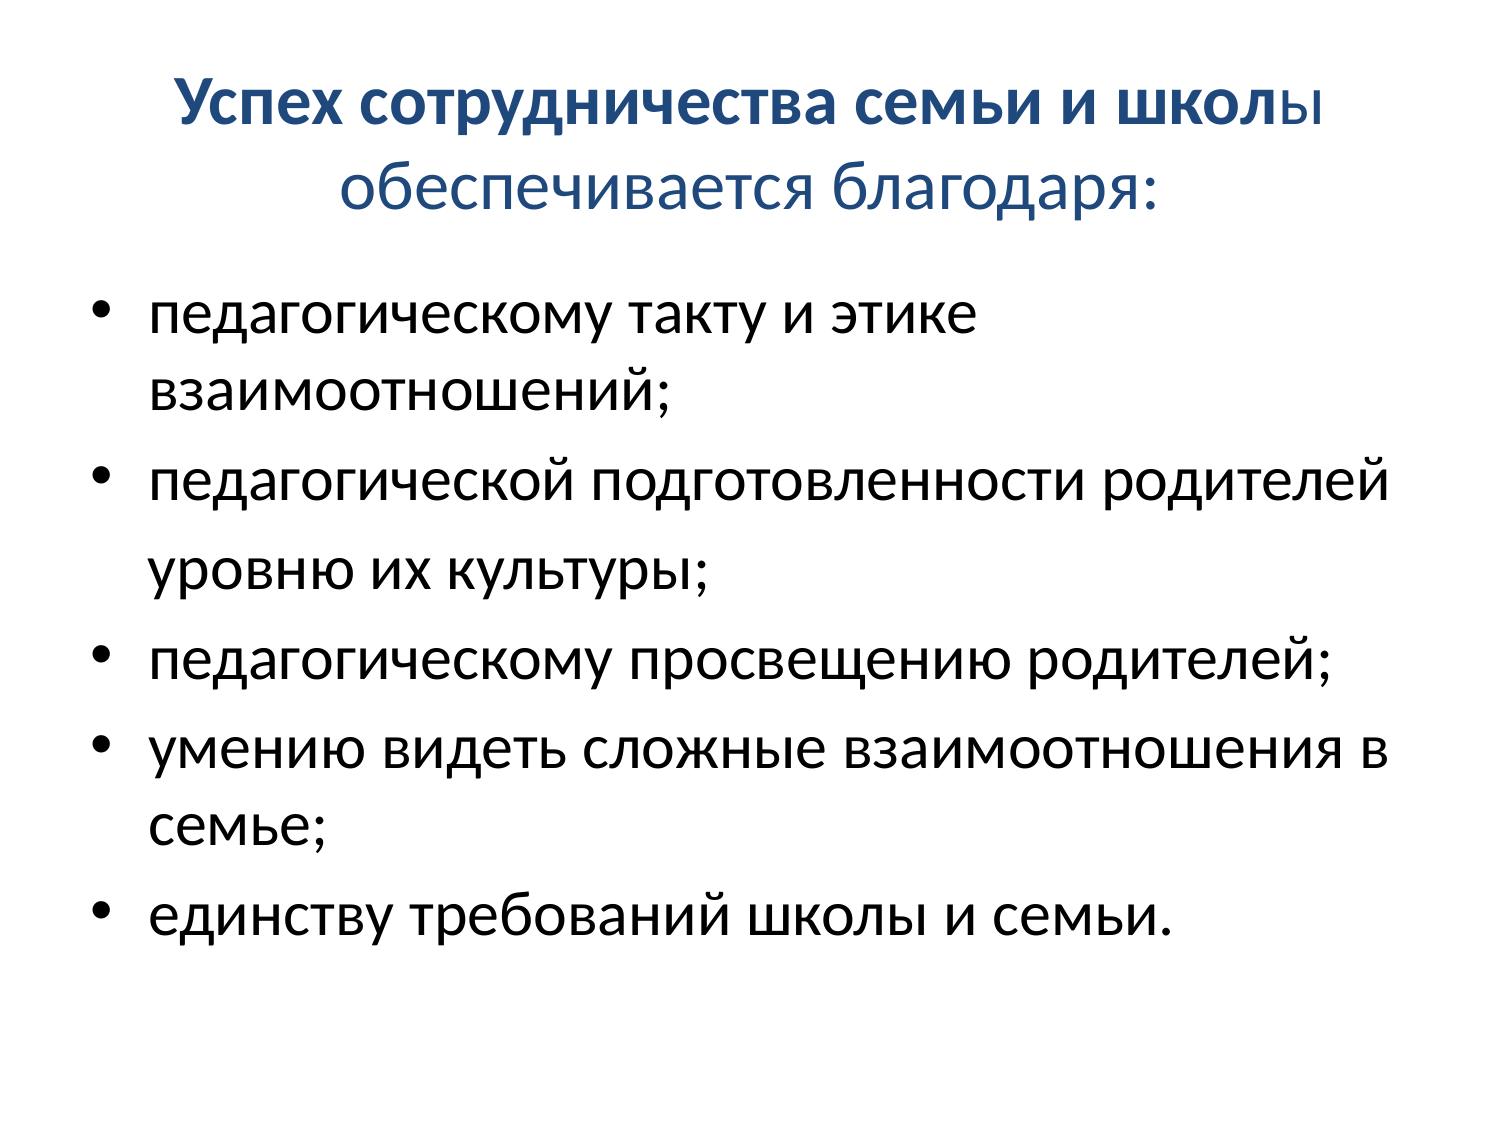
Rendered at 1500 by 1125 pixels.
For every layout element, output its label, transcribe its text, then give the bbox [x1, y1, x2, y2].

title Успех сотрудничества семьи и школы обеспечивается благодаря: [75, 45, 1425, 233]
list педагогическому такту и этике взаимоотношений; педагогической подготовленности родителей уровню их культуры; педагогическому просвещению родителей; умению видеть сложные взаимоотношения в семье; единству требований школы и семьи. [75, 262, 1425, 1005]
